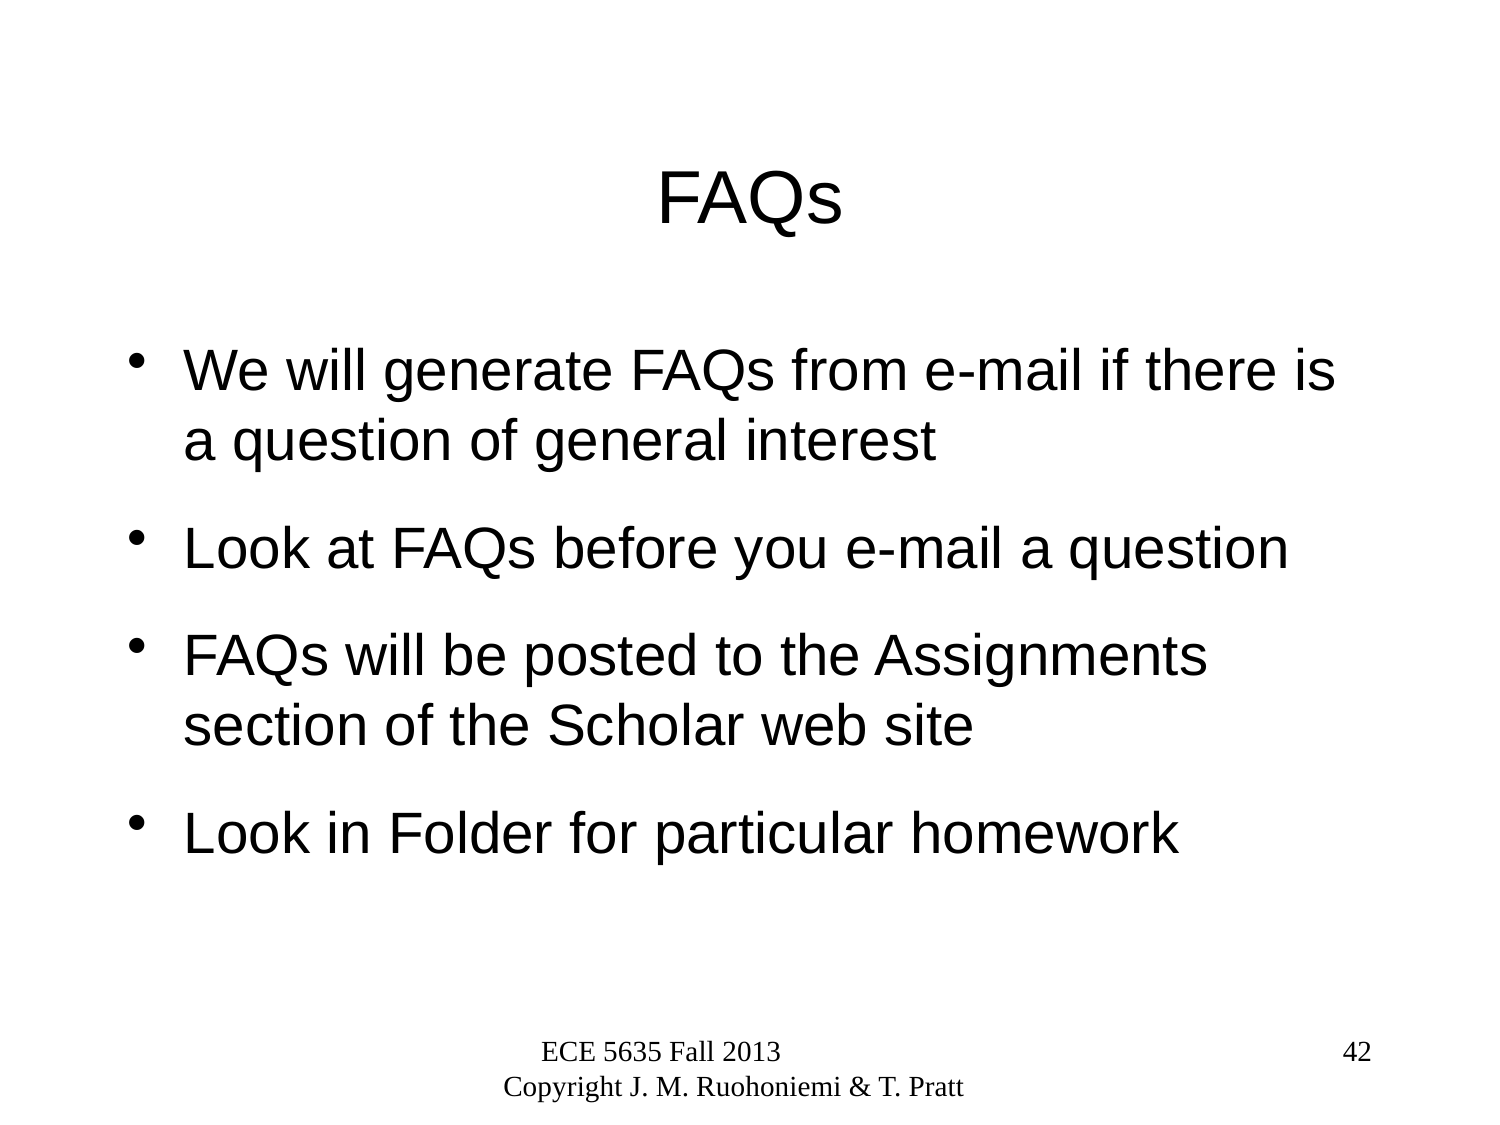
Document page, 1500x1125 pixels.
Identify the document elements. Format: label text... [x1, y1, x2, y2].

title FAQs [112, 99, 1388, 288]
list We will generate FAQs from e-mail if there is a question of general interest Look at FAQs before you e-mail a question FAQs will be posted to the Assignments section of the Scholar web site Look in Folder for particular homework [112, 324, 1388, 1001]
footer ECE 5635 Fall 2013 Copyright J. M. Ruohoniemi & T. Pratt [487, 1024, 988, 1101]
slide_number 42 [1074, 1024, 1388, 1101]
